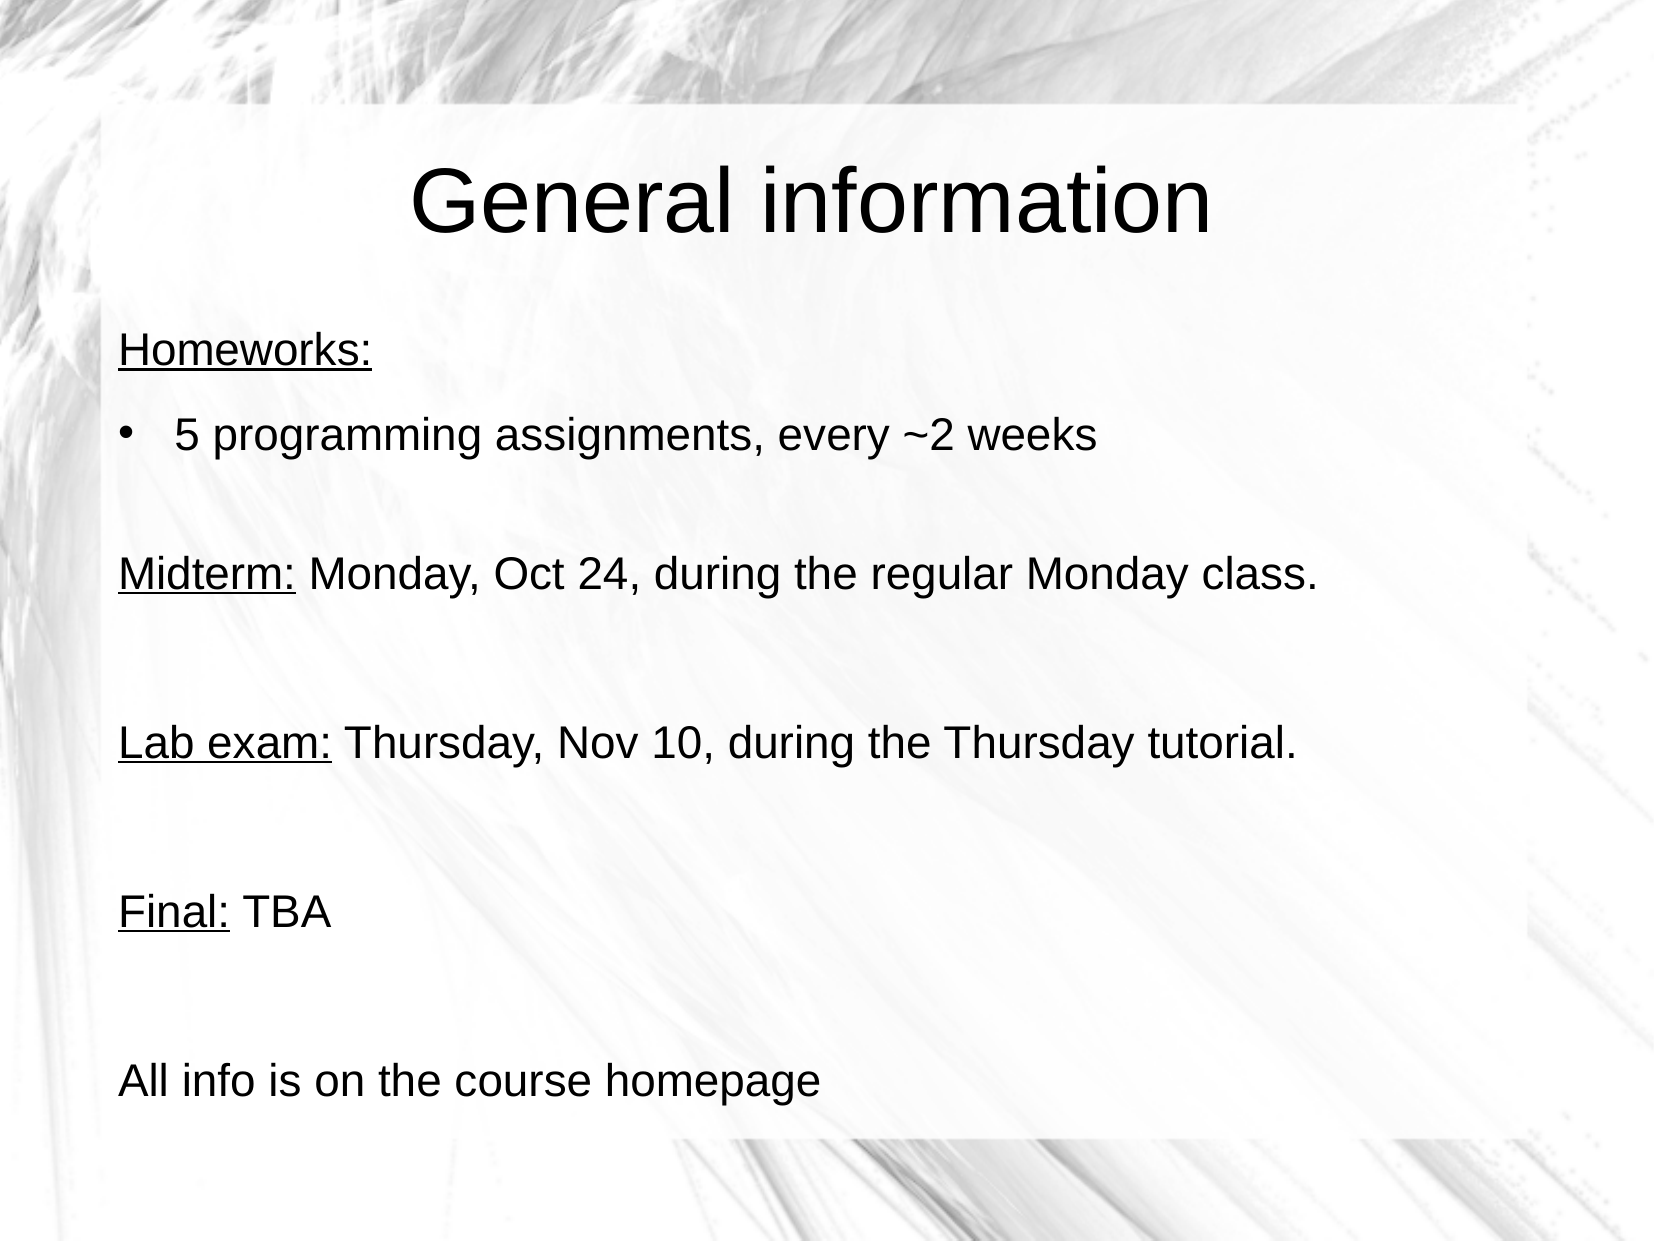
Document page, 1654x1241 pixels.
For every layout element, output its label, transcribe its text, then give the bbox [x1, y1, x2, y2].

title General information [118, 112, 1506, 281]
list Homeworks: 5 programming assignments, every ~2 weeks Midterm: Monday, Oct 24, during the regular Monday class. Lab exam: Thursday, Nov 10, during the Thursday tutorial. Final: TBA All info is on the course homepage [118, 319, 1571, 1149]
picture [0, 0, 1654, 1241]
